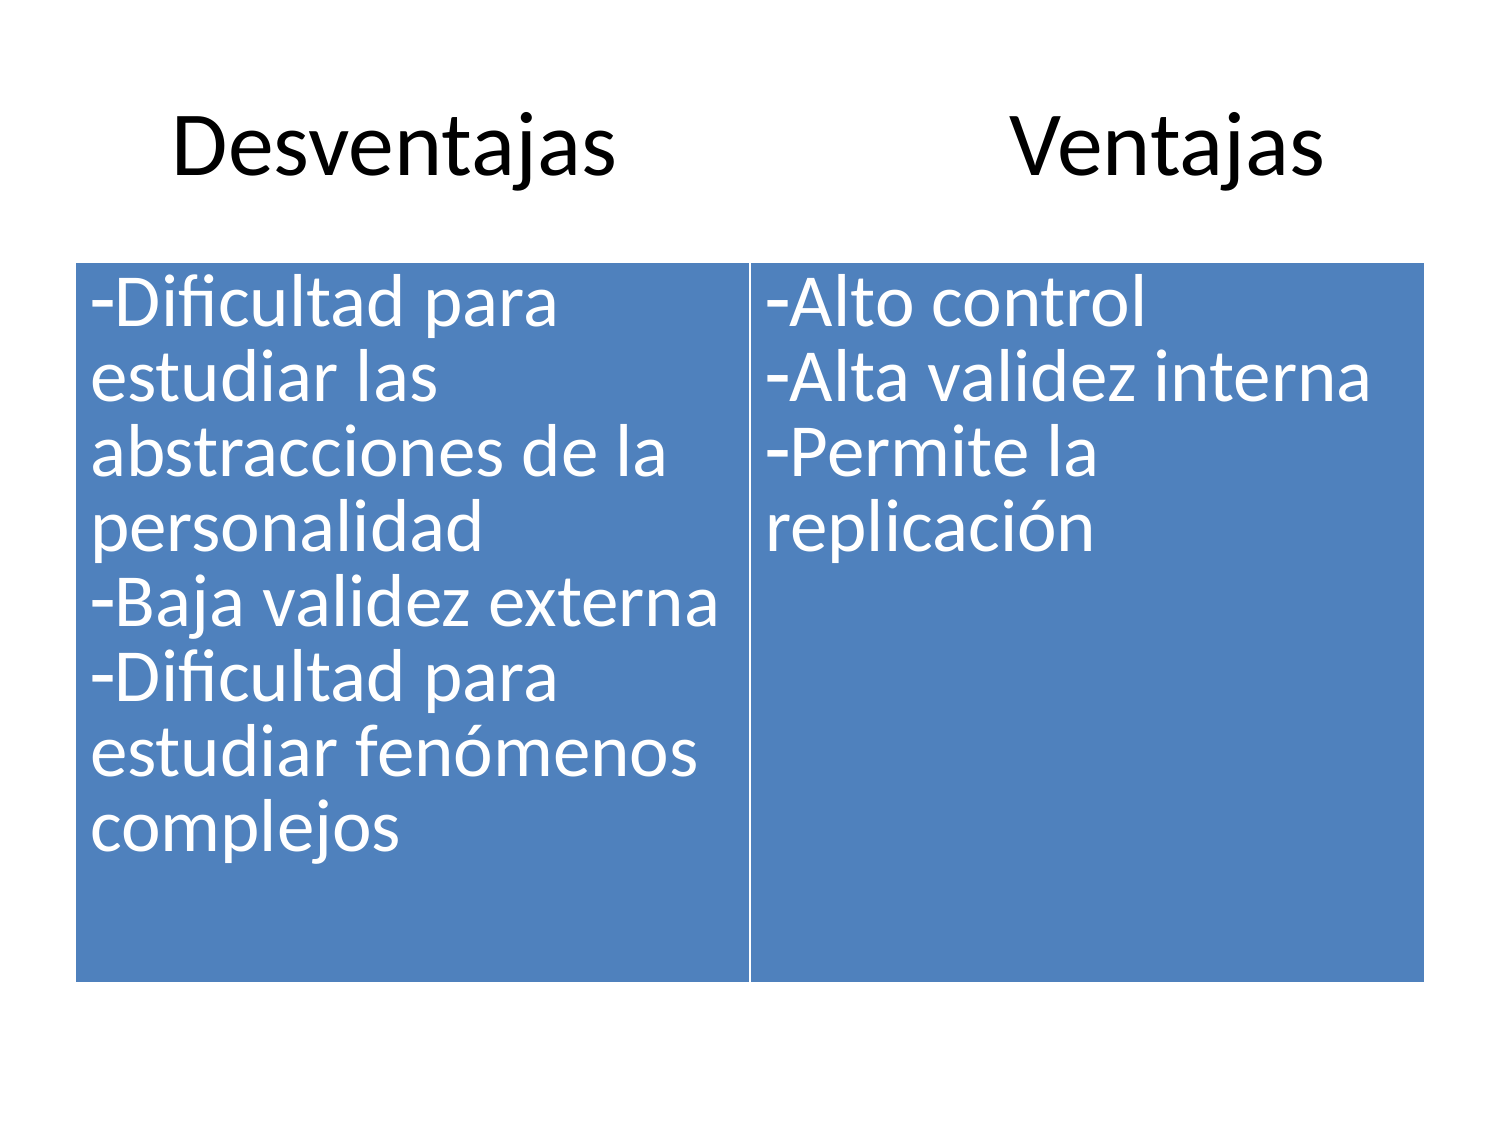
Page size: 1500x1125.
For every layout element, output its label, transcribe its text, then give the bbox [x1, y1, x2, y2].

table_header Alto control Alta validez interna Permite la replicación [751, 263, 1424, 982]
table_header Dificultad para estudiar las abstracciones de la personalidad Baja validez externa Dificultad para estudiar fenómenos complejos [76, 263, 749, 982]
title Desventajas Ventajas [75, 45, 1425, 233]
